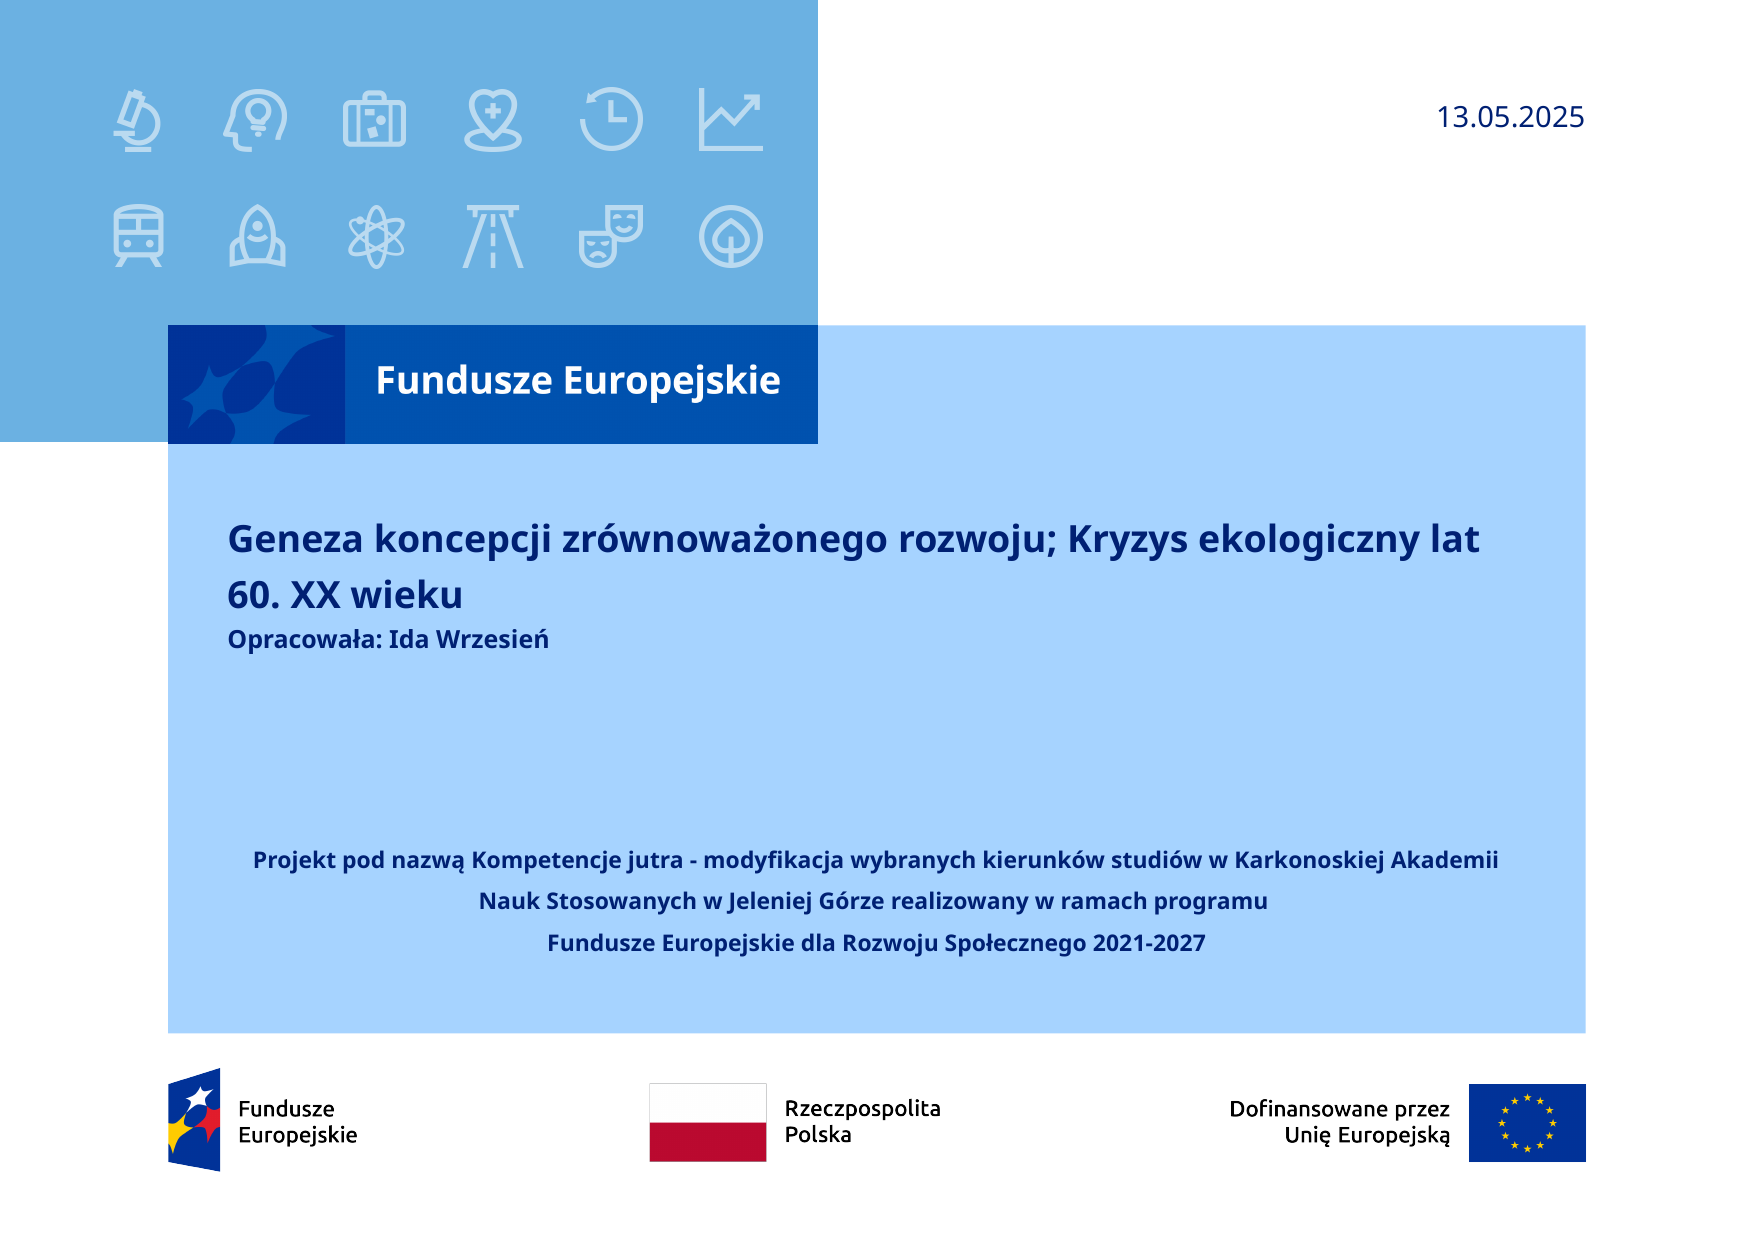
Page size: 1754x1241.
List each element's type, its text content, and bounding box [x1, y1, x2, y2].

picture [168, 325, 818, 444]
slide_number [1290, 88, 1586, 146]
subtitle Projekt pod nazwą Kompetencje jutra - modyfikacja wybranych kierunków studiów w Karkonoskiej Akademii Nauk Stosowanych w Jeleniej Górze realizowany w ramach programu Fundusze Europejskie dla Rozwoju Społecznego 2021-2027 [227, 797, 1527, 975]
picture [1192, 1045, 1625, 1201]
picture [610, 1044, 979, 1201]
picture [129, 1045, 396, 1201]
title Geneza koncepcji zrównoważonego rozwoju; Kryzys ekologiczny lat 60. XX wieku Opracowała: Ida Wrzesień [227, 503, 1527, 786]
